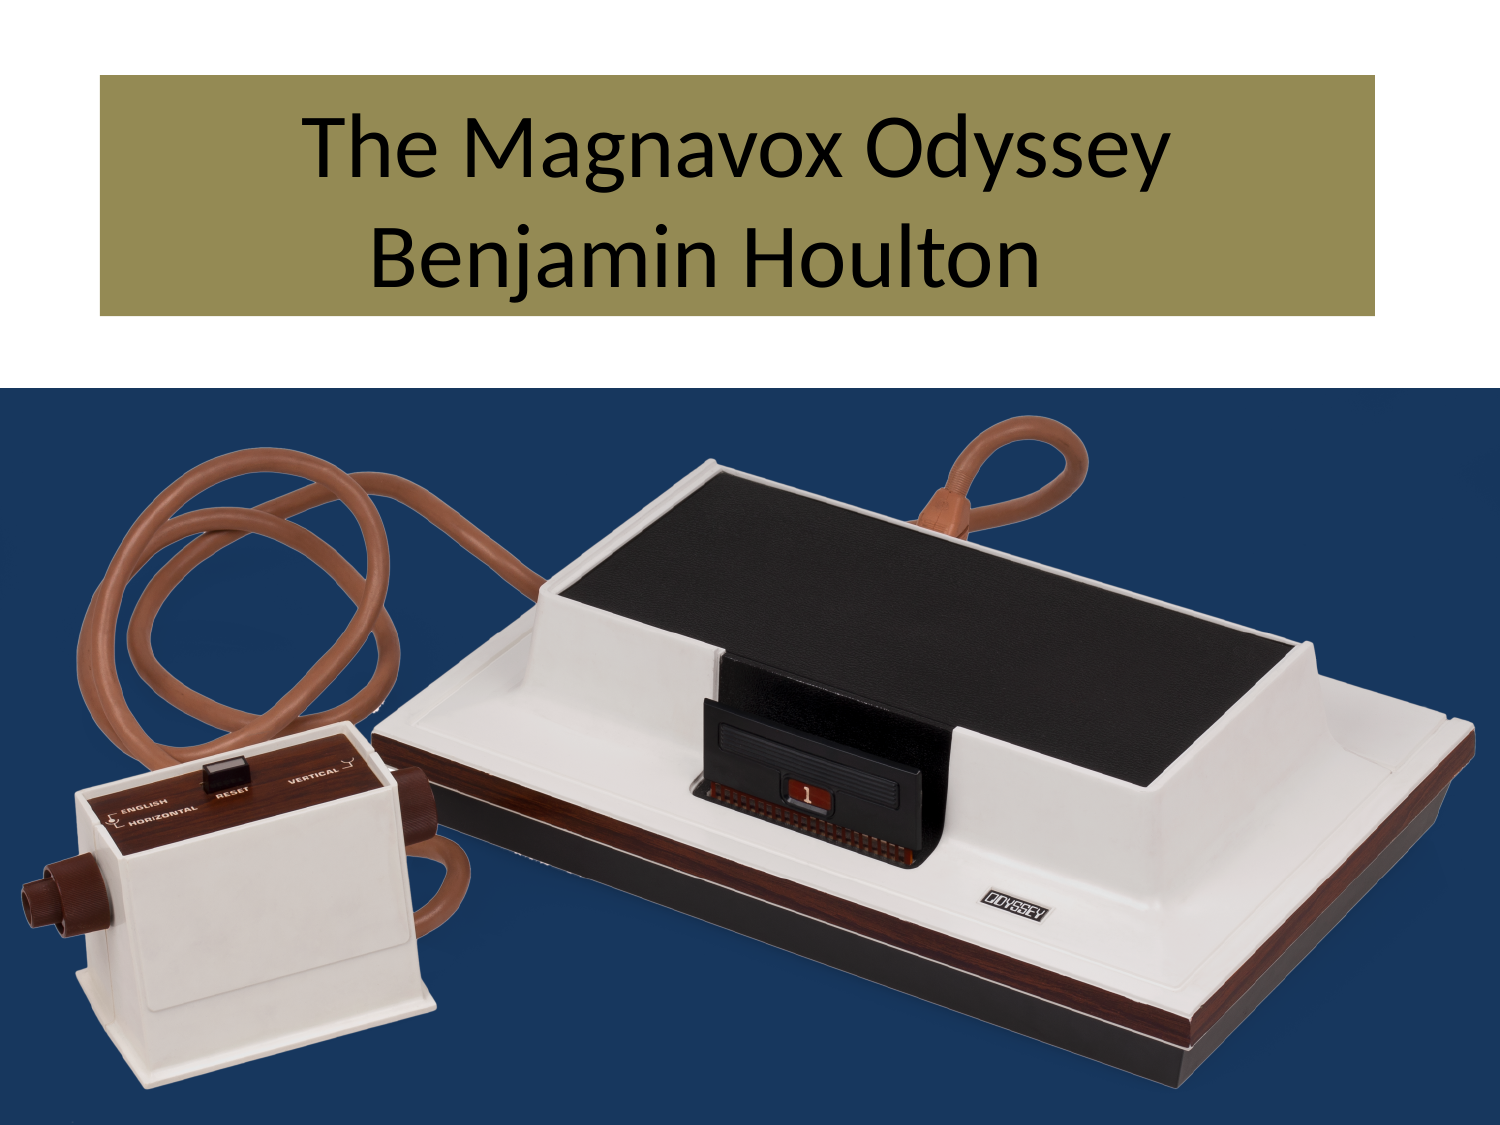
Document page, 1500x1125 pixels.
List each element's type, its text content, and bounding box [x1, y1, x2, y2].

title The Magnavox Odyssey Benjamin Houlton [99, 75, 1375, 317]
picture [0, 387, 1500, 1125]
